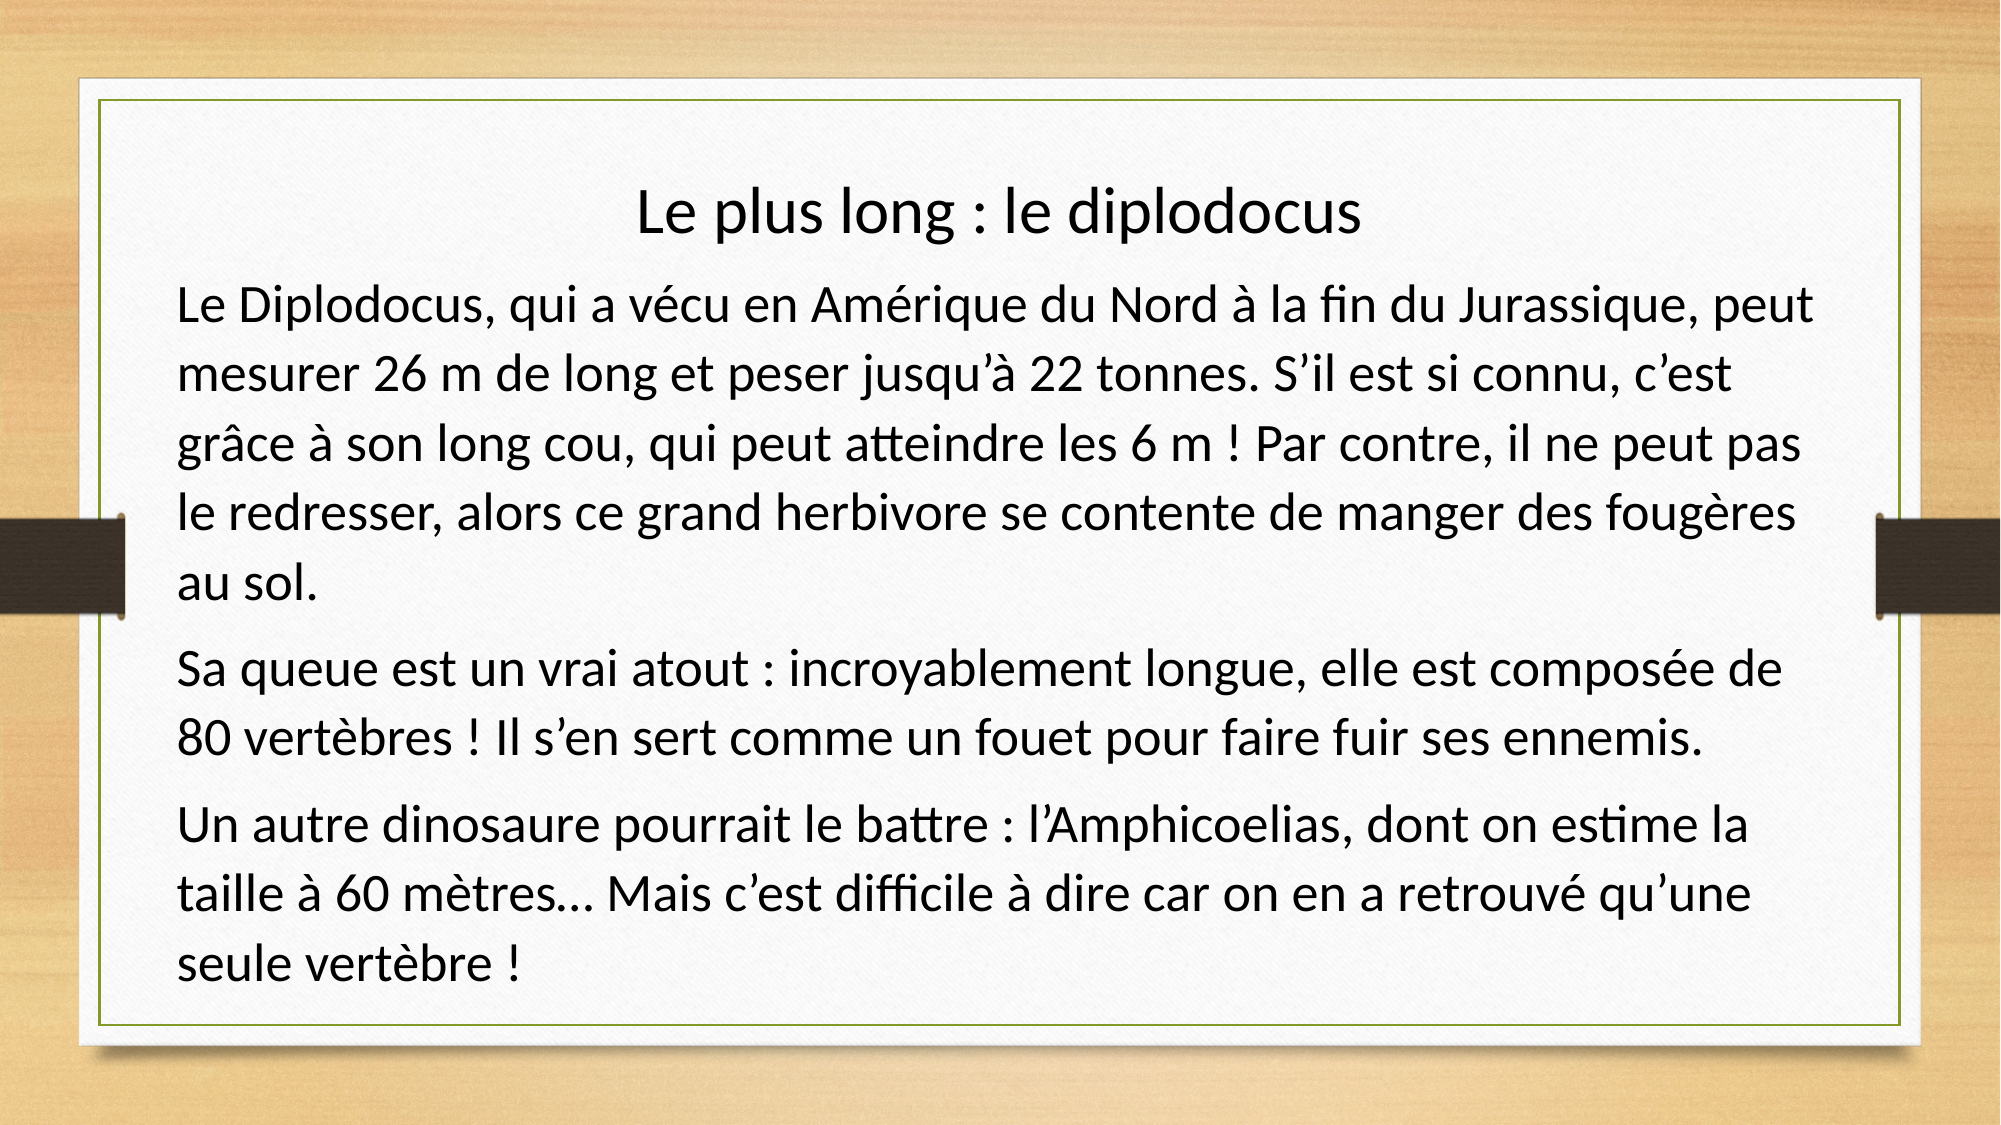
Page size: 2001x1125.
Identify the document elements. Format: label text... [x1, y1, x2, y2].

picture [0, 0, 2001, 1125]
text_box Le plus long : le diplodocus Le Diplodocus, qui a vécu en Amérique du Nord à la fin du Jurassique, peut mesurer 26 m de long et peser jusqu’à 22 tonnes. S’il est si connu, c’est grâce à son long cou, qui peut atteindre les 6 m ! Par contre, il ne peut pas le redresser, alors ce grand herbivore se contente de manger des fougères au sol. Sa queue est un vrai atout : incroyablement longue, elle est composée de 80 vertèbres ! Il s’en sert comme un fouet pour faire fuir ses ennemis. Un autre dinosaure pourrait le battre : l’Amphicoelias, dont on estime la taille à 60 mètres… Mais c’est difficile à dire car on en a retrouvé qu’une seule vertèbre ! [161, 119, 1838, 1000]
